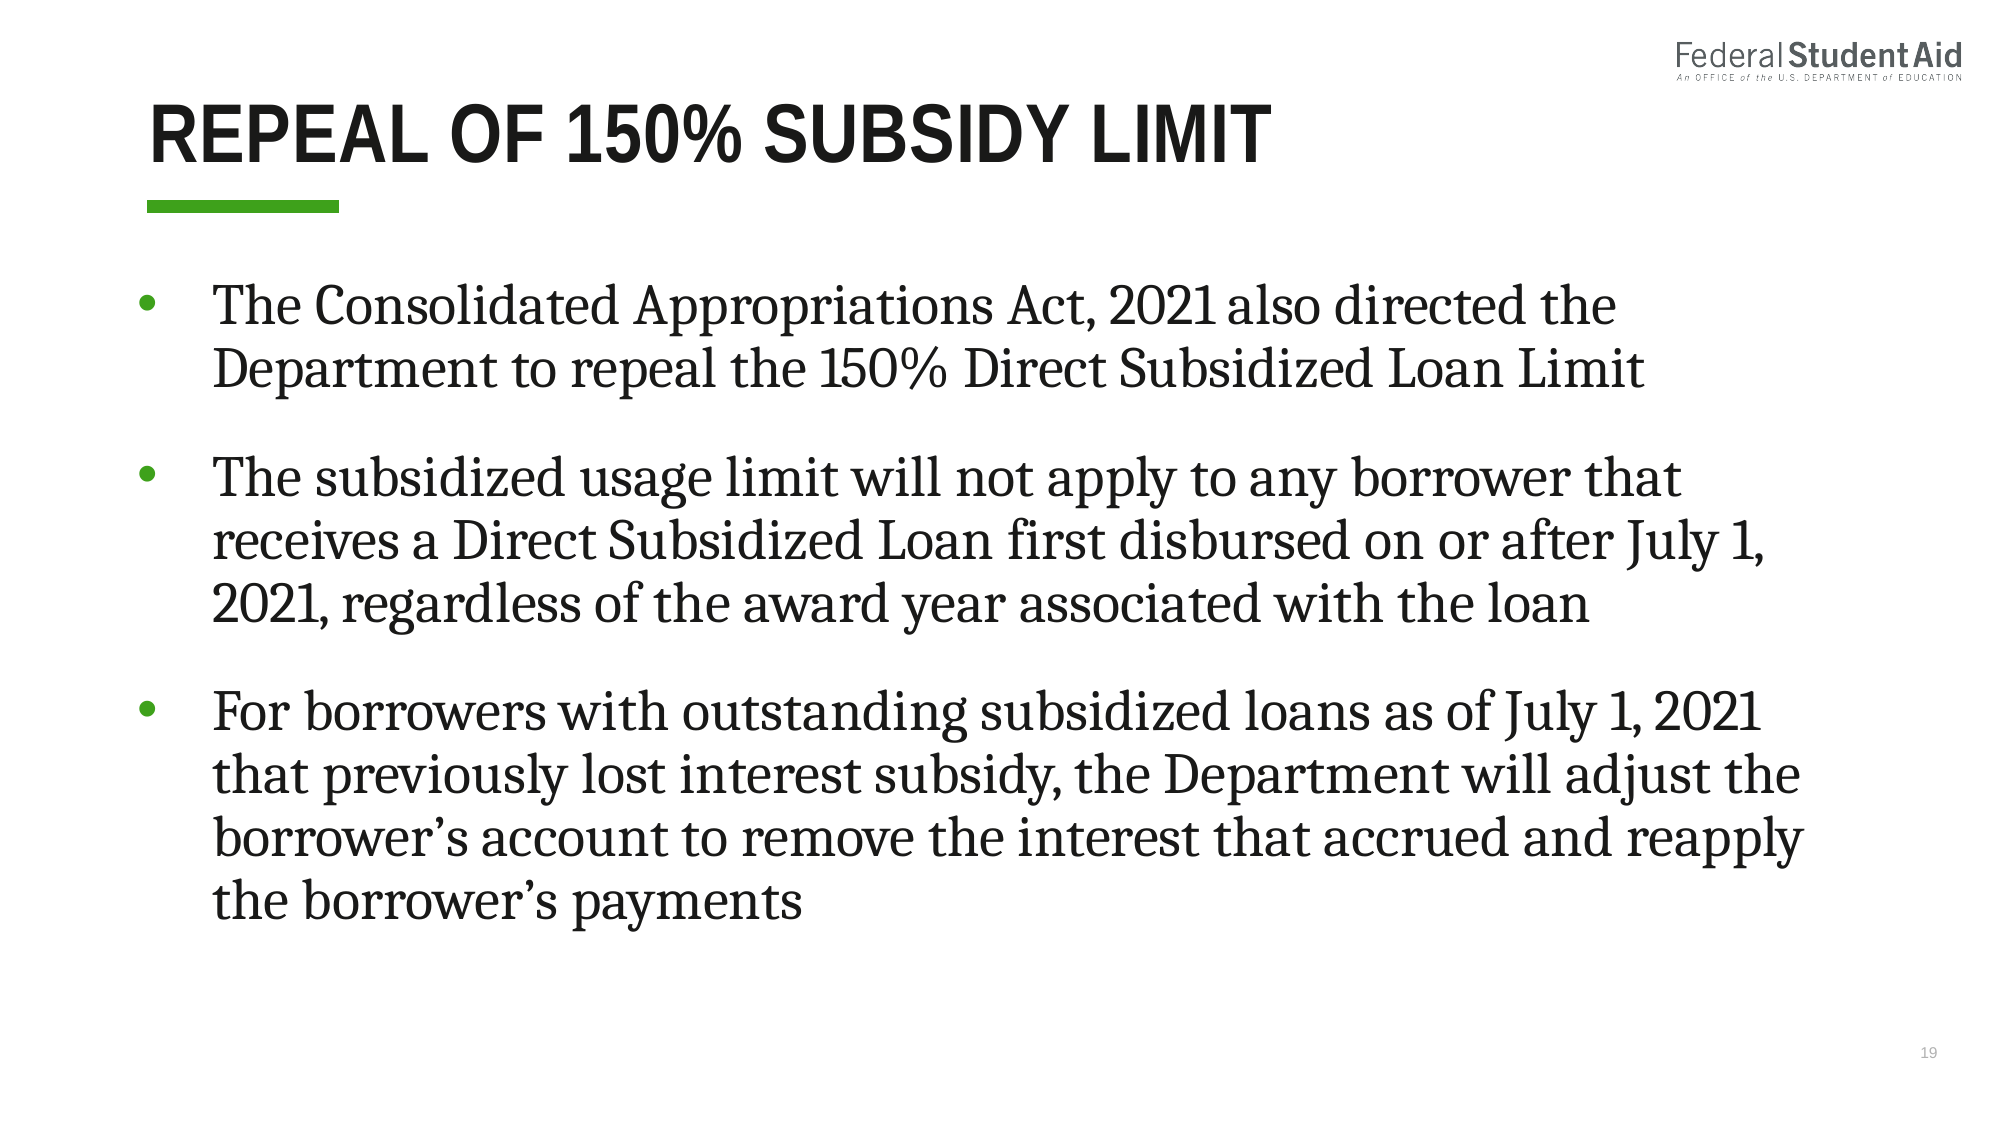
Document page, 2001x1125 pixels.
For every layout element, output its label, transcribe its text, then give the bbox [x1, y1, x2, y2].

list The Consolidated Appropriations Act, 2021 also directed the Department to repeal the 150% Direct Subsidized Loan Limit The subsidized usage limit will not apply to any borrower that receives a Direct Subsidized Loan first disbursed on or after July 1, 2021, regardless of the award year associated with the loan For borrowers with outstanding subsidized loans as of July 1, 2021 that previously lost interest subsidy, the Department will adjust the borrower’s account to remove the interest that accrued and reapply the borrower’s payments [122, 266, 1878, 1055]
slide_number 19 [1920, 1042, 1986, 1094]
picture [1651, 16, 1986, 106]
title Repeal of 150% subsidy limit [149, 57, 1606, 189]
